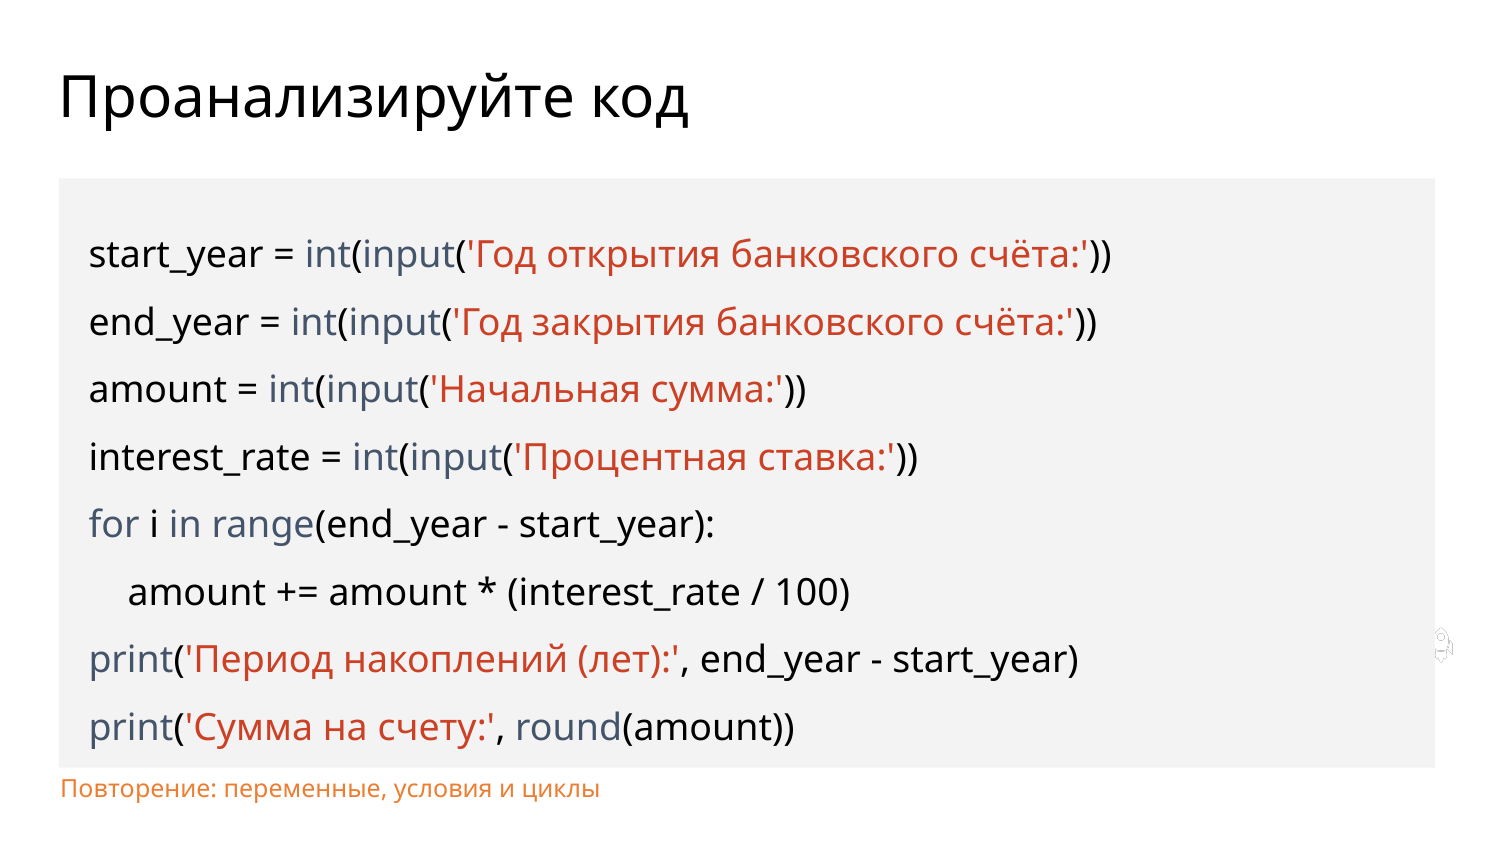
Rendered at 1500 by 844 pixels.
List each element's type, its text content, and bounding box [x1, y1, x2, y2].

picture [1423, 622, 1459, 668]
text_box Проанализируйте код [58, 59, 1223, 127]
text_box start_year = int(input('Год открытия банковского счёта:')) end_year = int(input('Год закрытия банковского счёта:')) amount = int(input('Начальная сумма:')) interest_rate = int(input('Процентная ставка:')) for i in range(end_year - start_year): amount += amount * (interest_rate / 100) print('Период накоплений (лет):', end_year - start_year) print('Сумма на счету:', round(amount)) [58, 178, 1435, 768]
text_box [59, 59, 1444, 195]
subtitle Повторение: переменные, условия и циклы [60, 768, 1233, 813]
